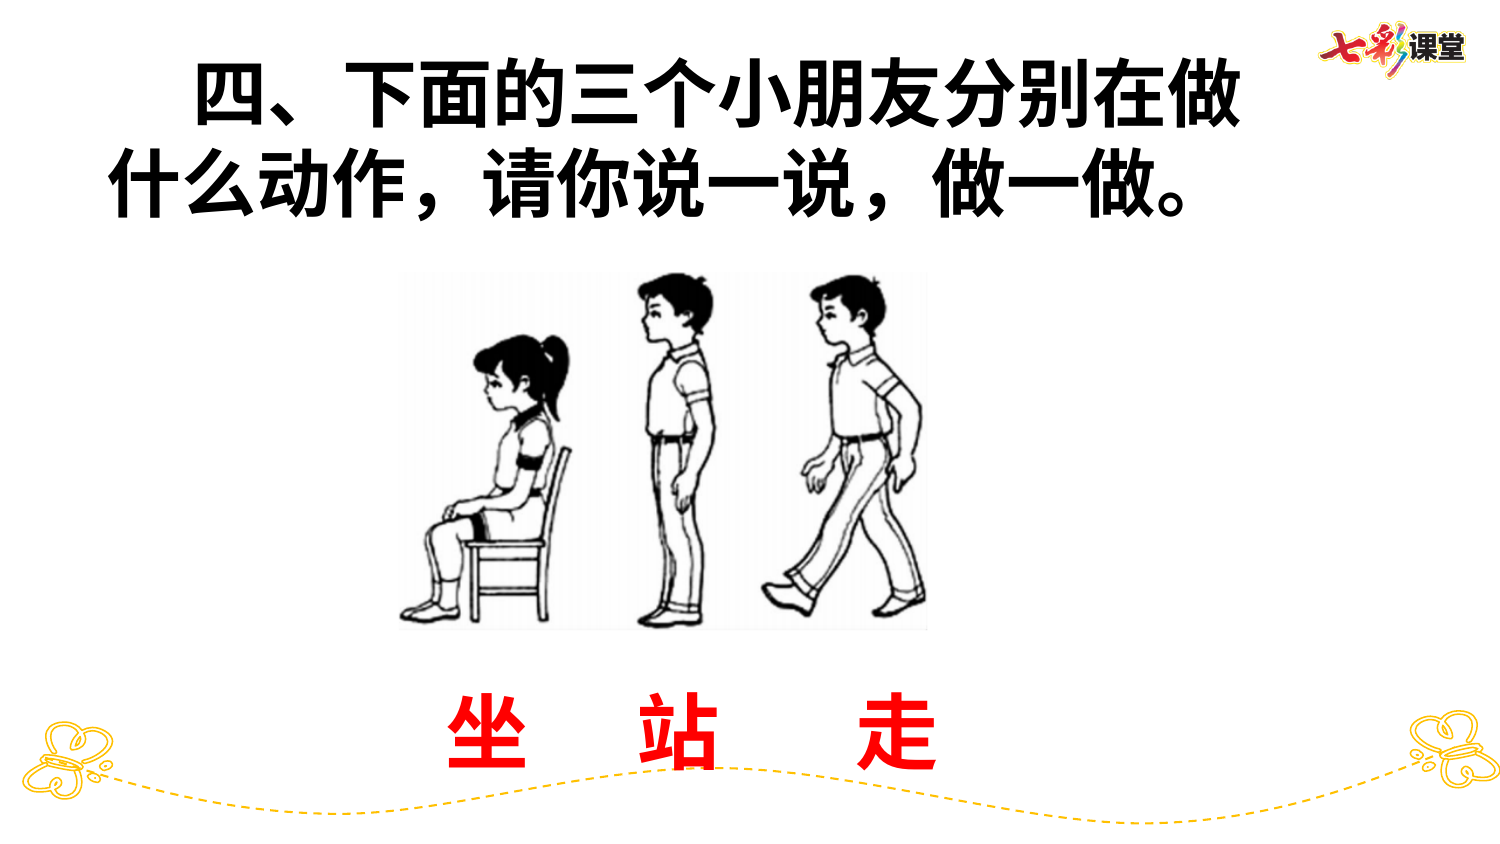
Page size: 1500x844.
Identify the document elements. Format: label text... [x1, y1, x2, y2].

picture [378, 255, 994, 642]
picture [1316, 20, 1468, 80]
text_box 走 [840, 672, 954, 788]
text_box 坐 [430, 672, 544, 788]
text_box 站 [621, 672, 735, 788]
text_box 四、下面的三个小朋友分别在做什么动作，请你说一说，做一做。 [85, 49, 1286, 223]
